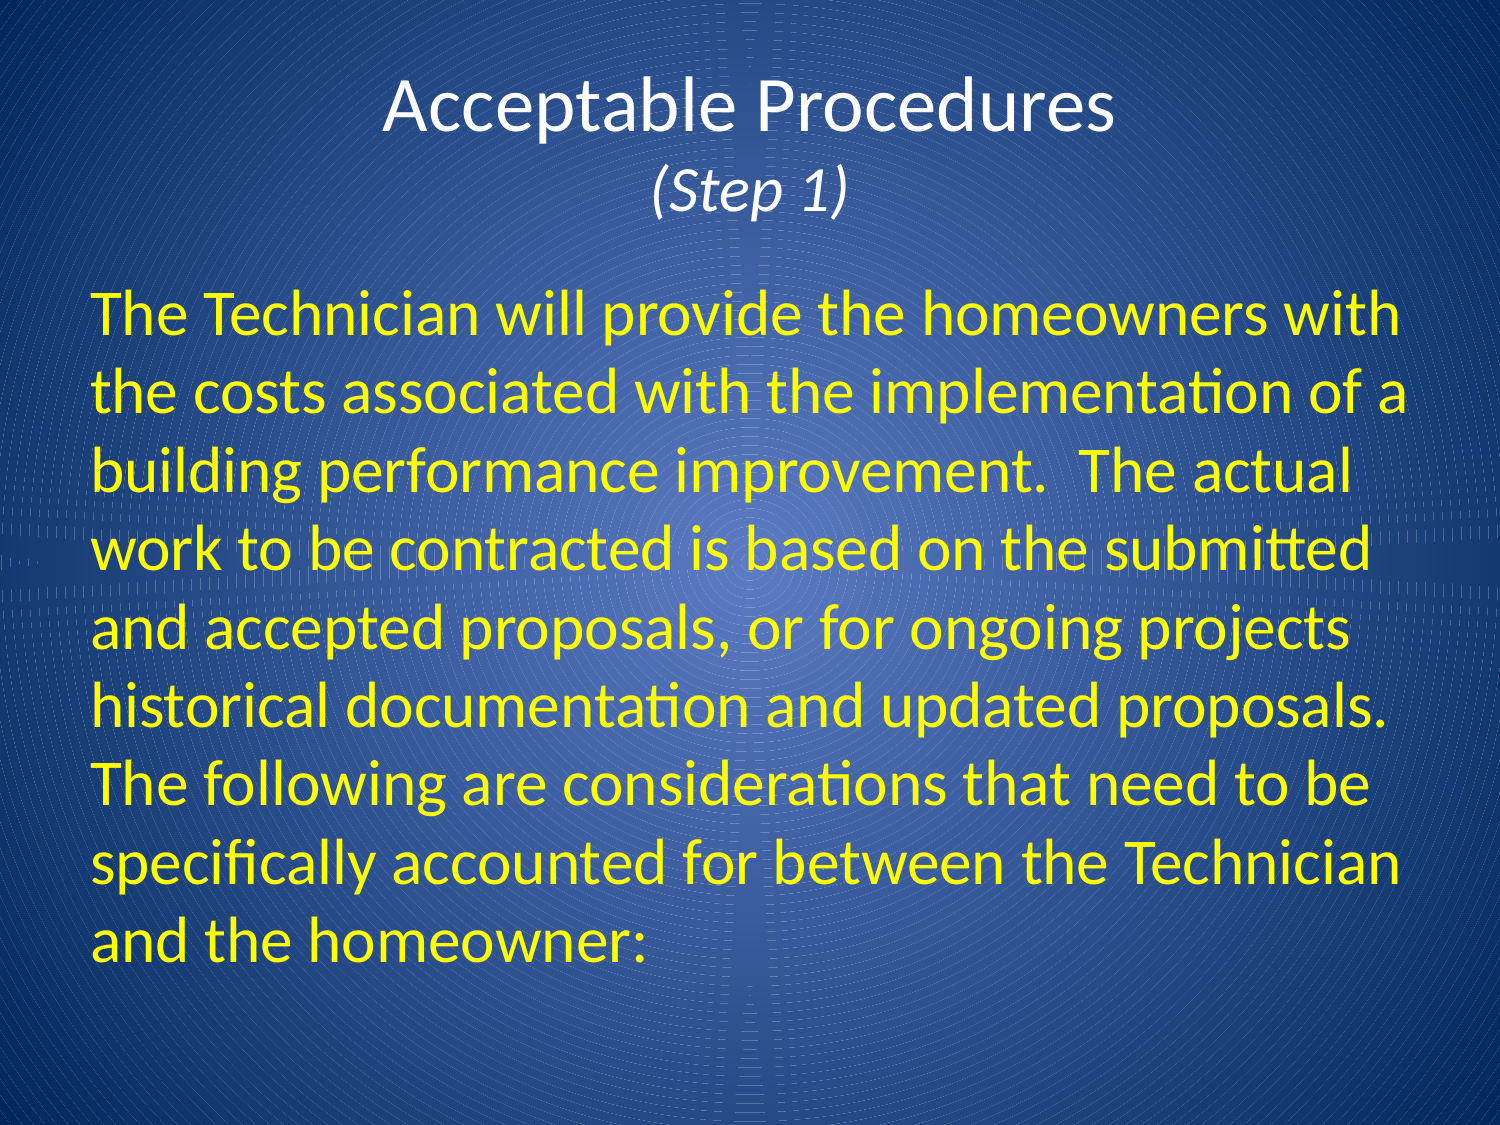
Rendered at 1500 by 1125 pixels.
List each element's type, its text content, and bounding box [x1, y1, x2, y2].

title Acceptable Procedures (Step 1) [75, 45, 1425, 233]
list The Technician will provide the homeowners with the costs associated with the implementation of a building performance improvement. The actual work to be contracted is based on the submitted and accepted proposals, or for ongoing projects historical documentation and updated proposals. The following are considerations that need to be specifically accounted for between the Technician and the homeowner: [75, 262, 1425, 1005]
